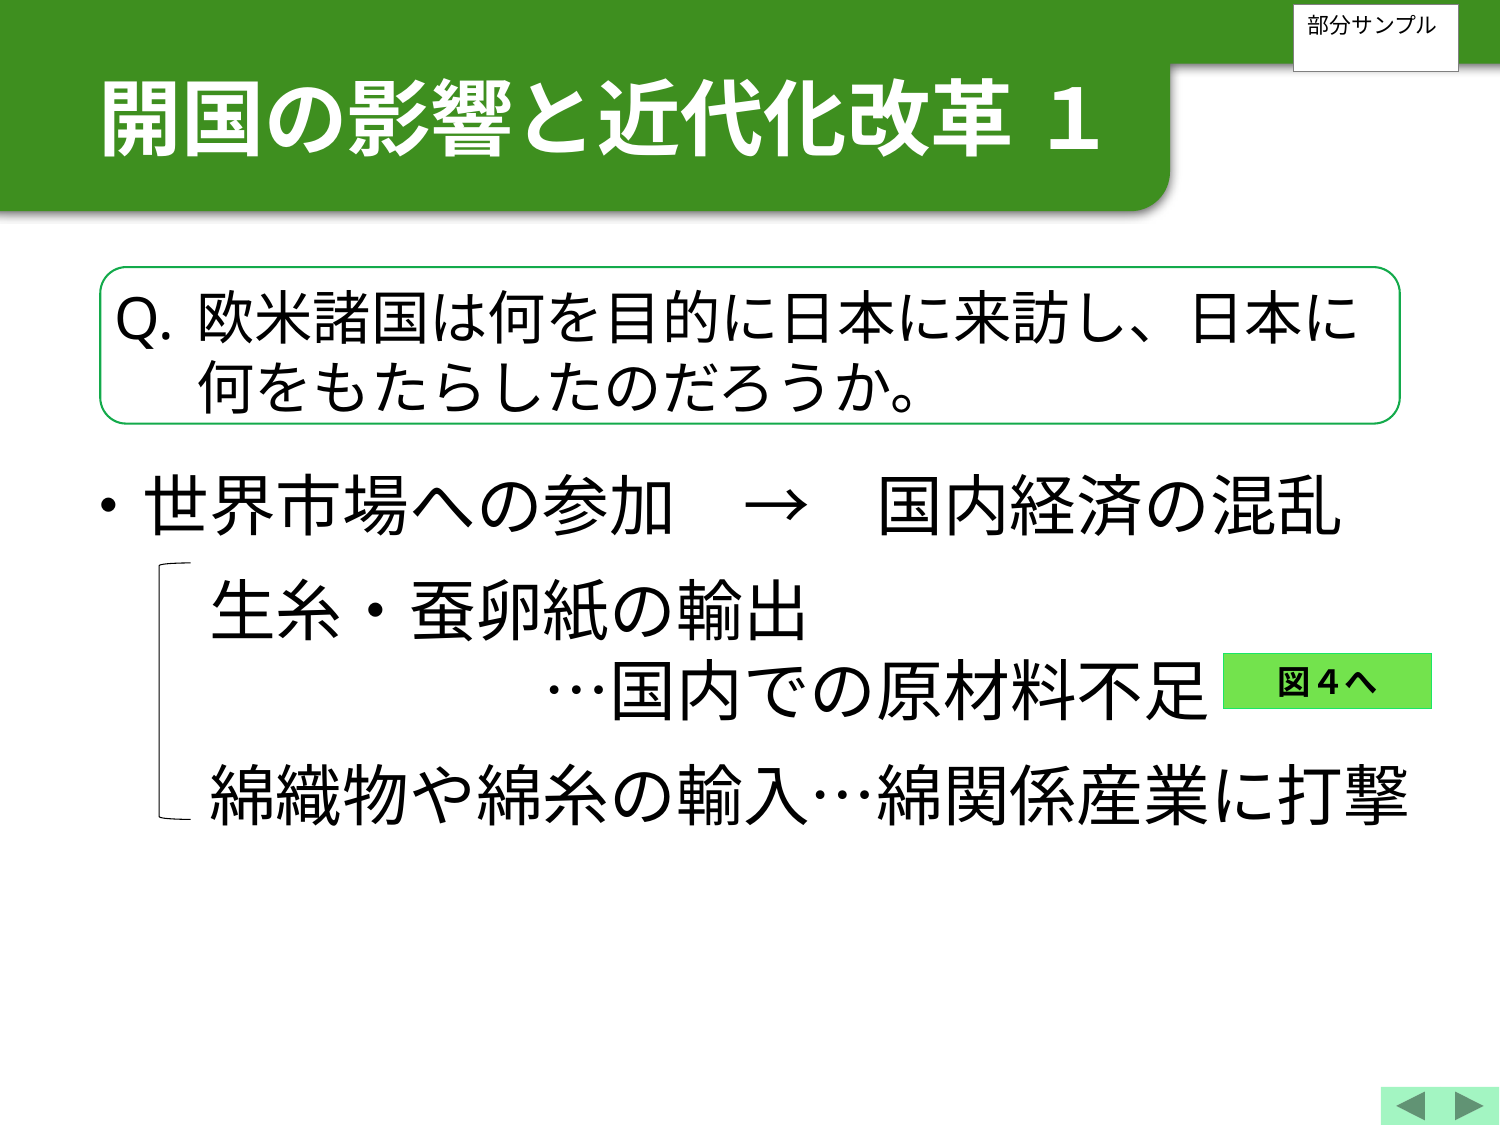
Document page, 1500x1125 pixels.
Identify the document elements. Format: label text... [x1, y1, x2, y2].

text_box Q. [100, 273, 191, 359]
text_box 欧米諸国は何を目的に日本に来訪し、日本に何をもたらしたのだろうか。 [181, 274, 1425, 429]
text_box [158, 562, 191, 820]
text_box [1439, 1086, 1500, 1125]
list ・世界市場への参加 → 国内経済の混乱 生糸・蚕卵紙の輸出 …国内での原材料不足 綿織物や綿糸の輸入…綿関係産業に打撃 [60, 456, 1470, 983]
text_box [99, 266, 1401, 425]
text_box [1380, 1086, 1439, 1125]
text_box 開国の影響と近代化改革 １ [0, 58, 1211, 174]
text_box 部分サンプル [1293, 4, 1459, 72]
text_box 図４へ [1223, 653, 1432, 709]
